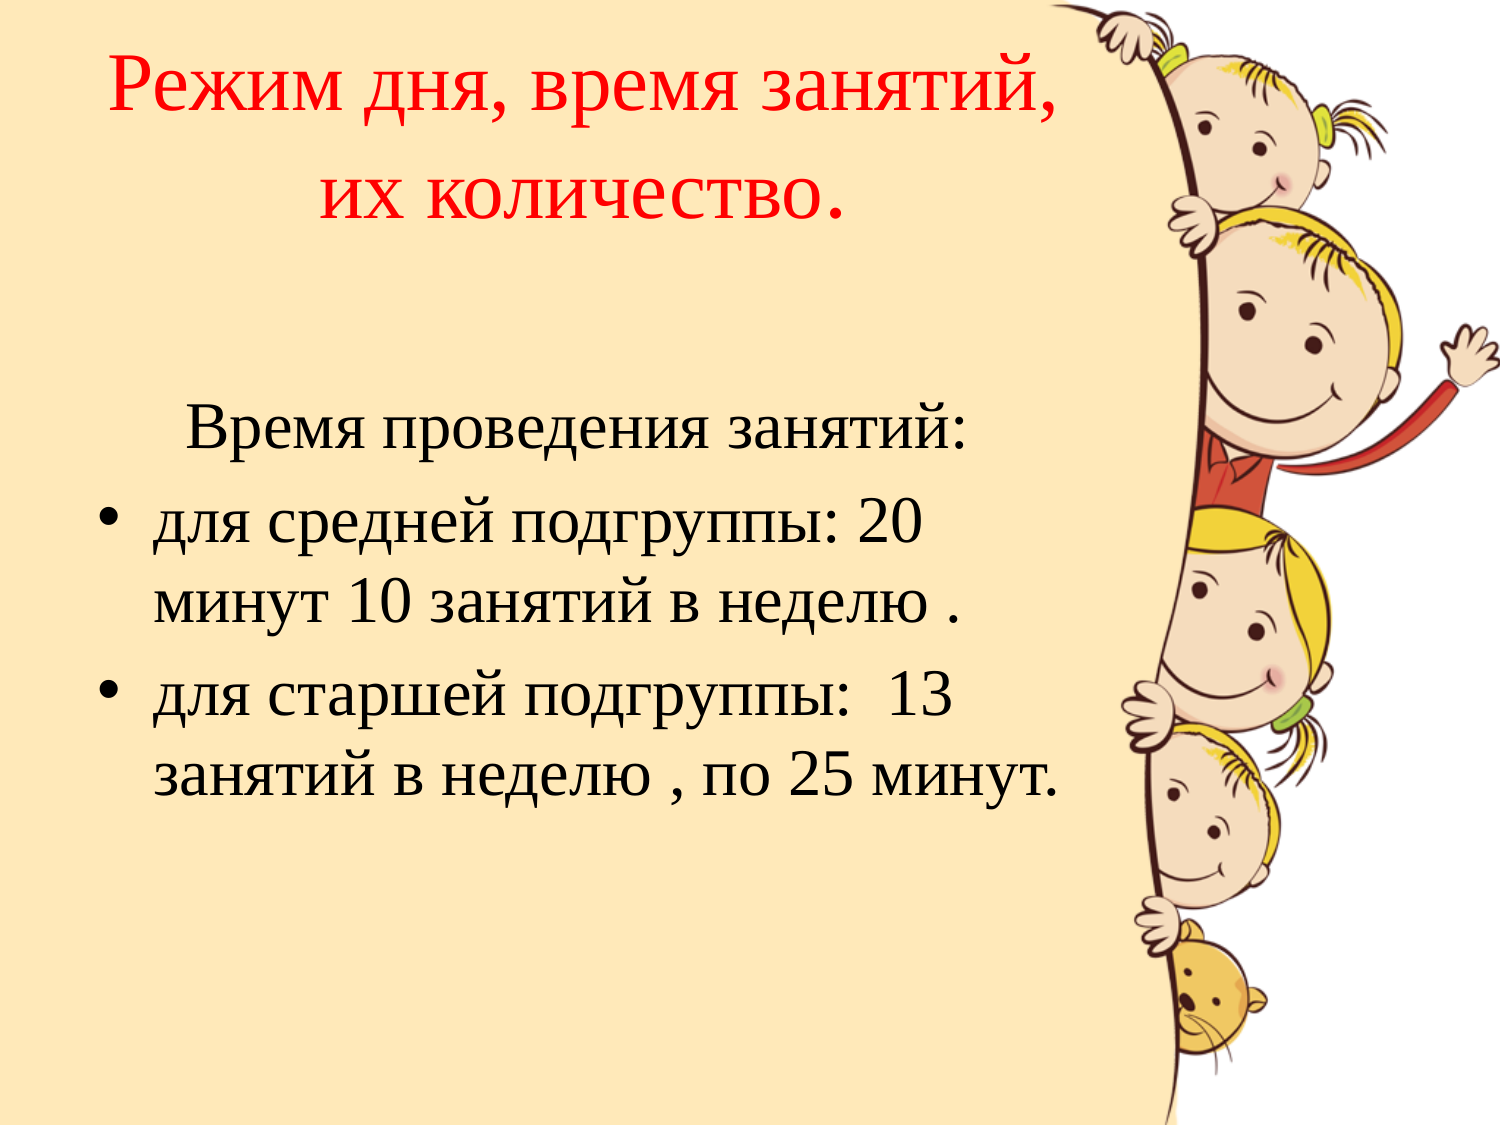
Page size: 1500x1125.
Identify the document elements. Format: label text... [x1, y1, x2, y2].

picture [0, 0, 1500, 1125]
list Время проведения занятий: для средней подгруппы: 20 минут 10 занятий в неделю . для старшей подгруппы: 13 занятий в неделю , по 25 минут. [81, 281, 1091, 1095]
title Режим дня, время занятий, их количество. [81, 91, 1086, 281]
